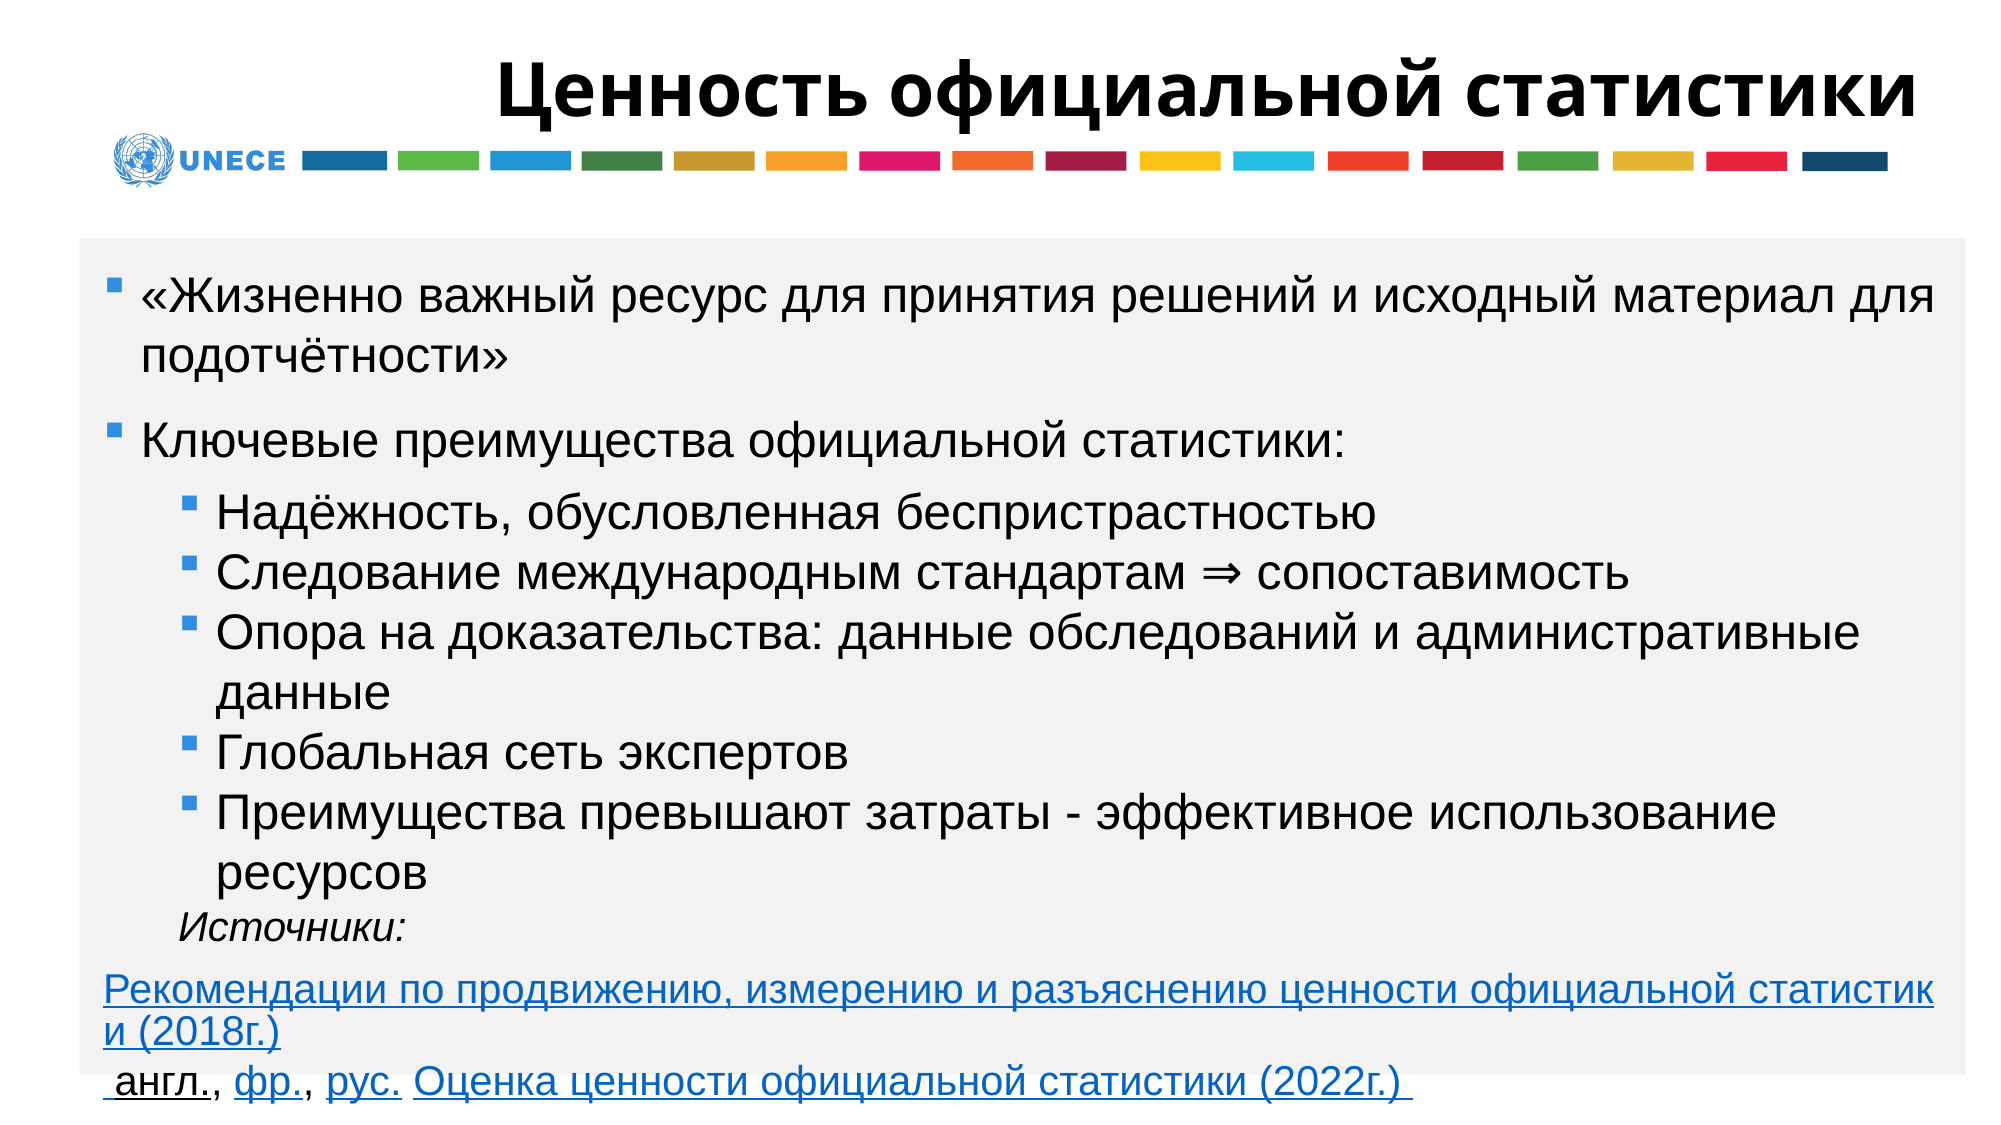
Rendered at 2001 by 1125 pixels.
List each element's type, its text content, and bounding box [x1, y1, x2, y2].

list «Жизненно важный ресурс для принятия решений и исходный материал для подотчётности» Ключевые преимущества официальной статистики: Надёжность, обусловленная беспристрастностью Следование международным стандартам ⇒ сопоставимость Опора на доказательства: данные обследований и административные данные Глобальная сеть экспертов Преимущества превышают затраты - эффективное использование ресурсов Источники: Рекомендации по продвижению, измерению и разъяснению ценности официальной статистики (2018г.) англ., фр., рус. Оценка ценности официальной статистики (2022г.) [79, 238, 1966, 1075]
picture [109, 160, 287, 188]
title Ценность официальной статистики [49, 13, 1936, 160]
